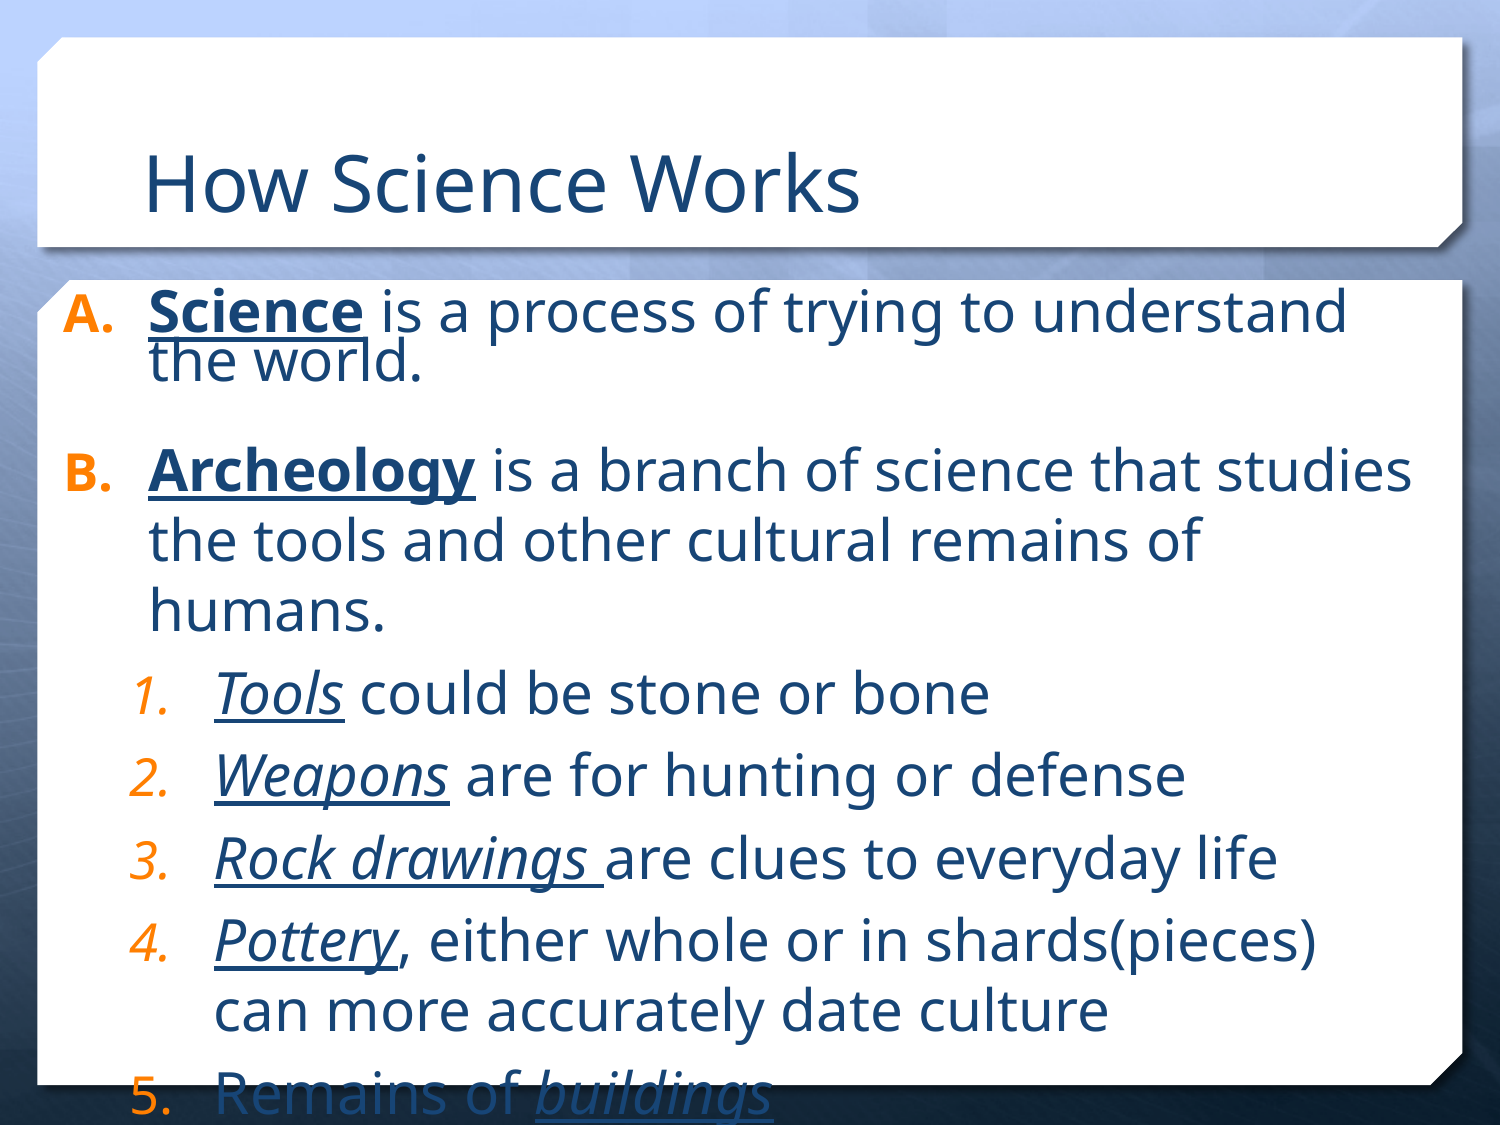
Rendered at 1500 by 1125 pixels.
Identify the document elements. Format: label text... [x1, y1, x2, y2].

list Science is a process of trying to understand the world. Archeology is a branch of science that studies the tools and other cultural remains of humans. Tools could be stone or bone Weapons are for hunting or defense Rock drawings are clues to everyday life Pottery, either whole or in shards(pieces) can more accurately date culture Remains of buildings [49, 286, 1434, 1097]
title How Science Works [127, 48, 1372, 236]
